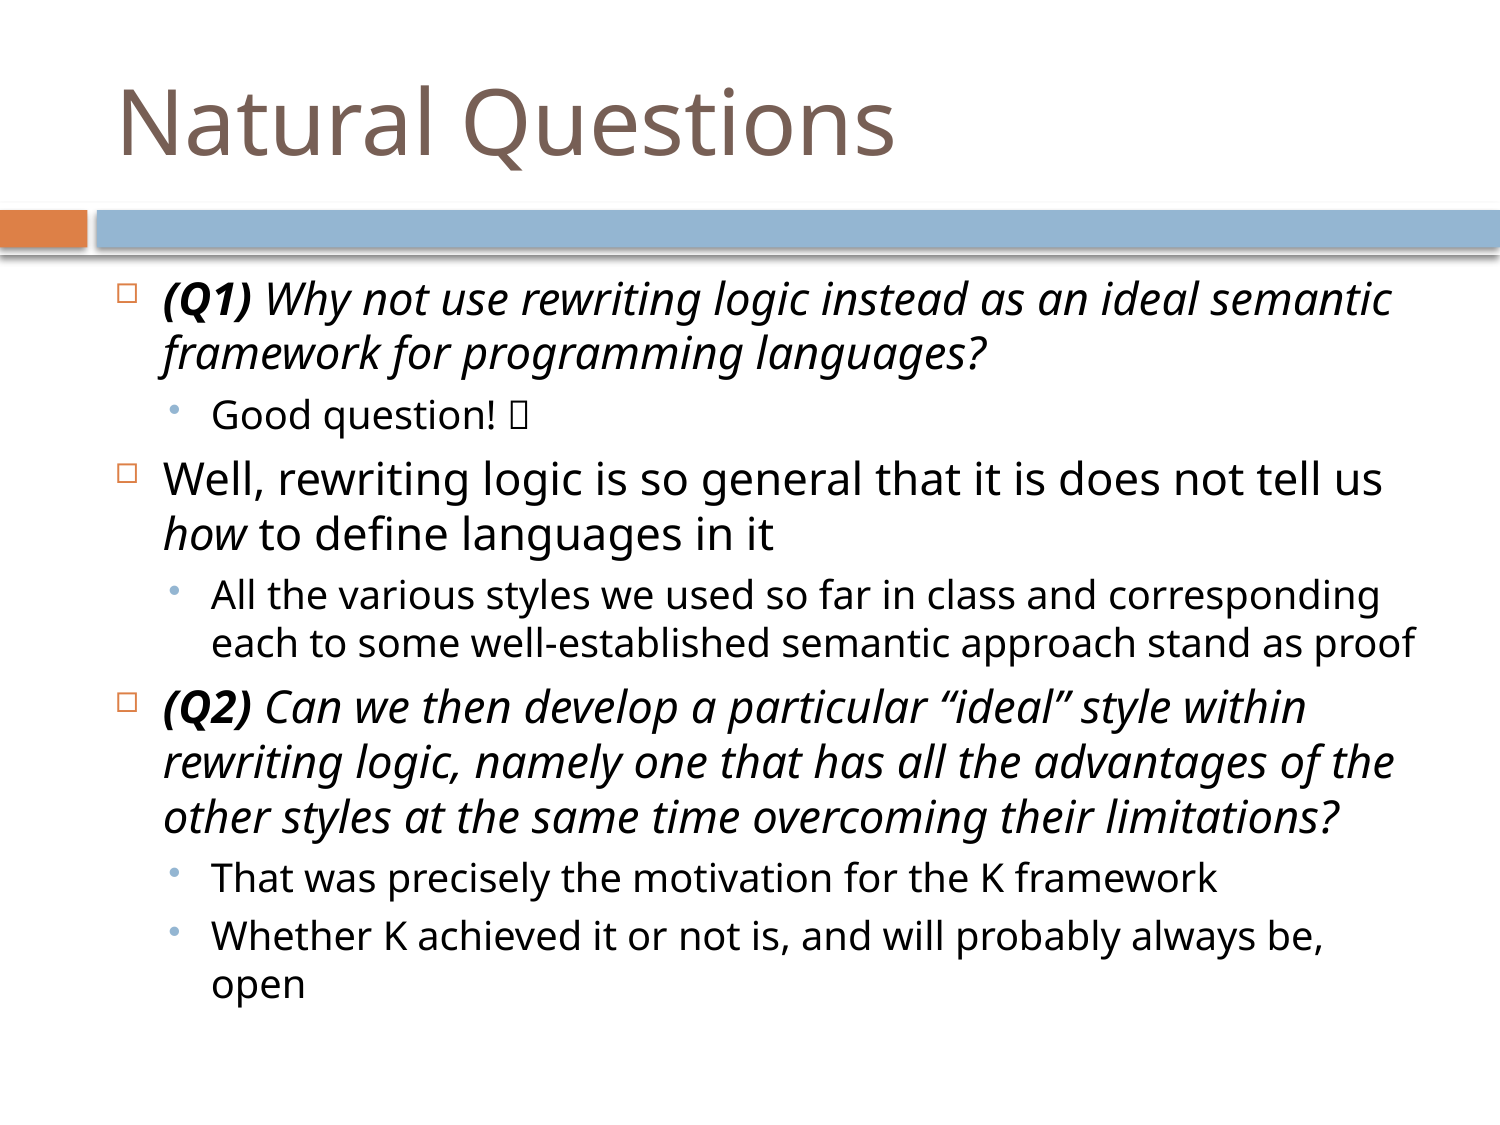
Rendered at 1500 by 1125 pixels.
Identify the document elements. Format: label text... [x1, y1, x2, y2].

list (Q1) Why not use rewriting logic instead as an ideal semantic framework for programming languages? Good question!  Well, rewriting logic is so general that it is does not tell us how to define languages in it All the various styles we used so far in class and corresponding each to some well-established semantic approach stand as proof (Q2) Can we then develop a particular “ideal” style within rewriting logic, namely one that has all the advantages of the other styles at the same time overcoming their limitations? That was precisely the motivation for the K framework Whether K achieved it or not is, and will probably always be, open [100, 262, 1438, 1050]
title Natural Questions [100, 37, 1438, 200]
